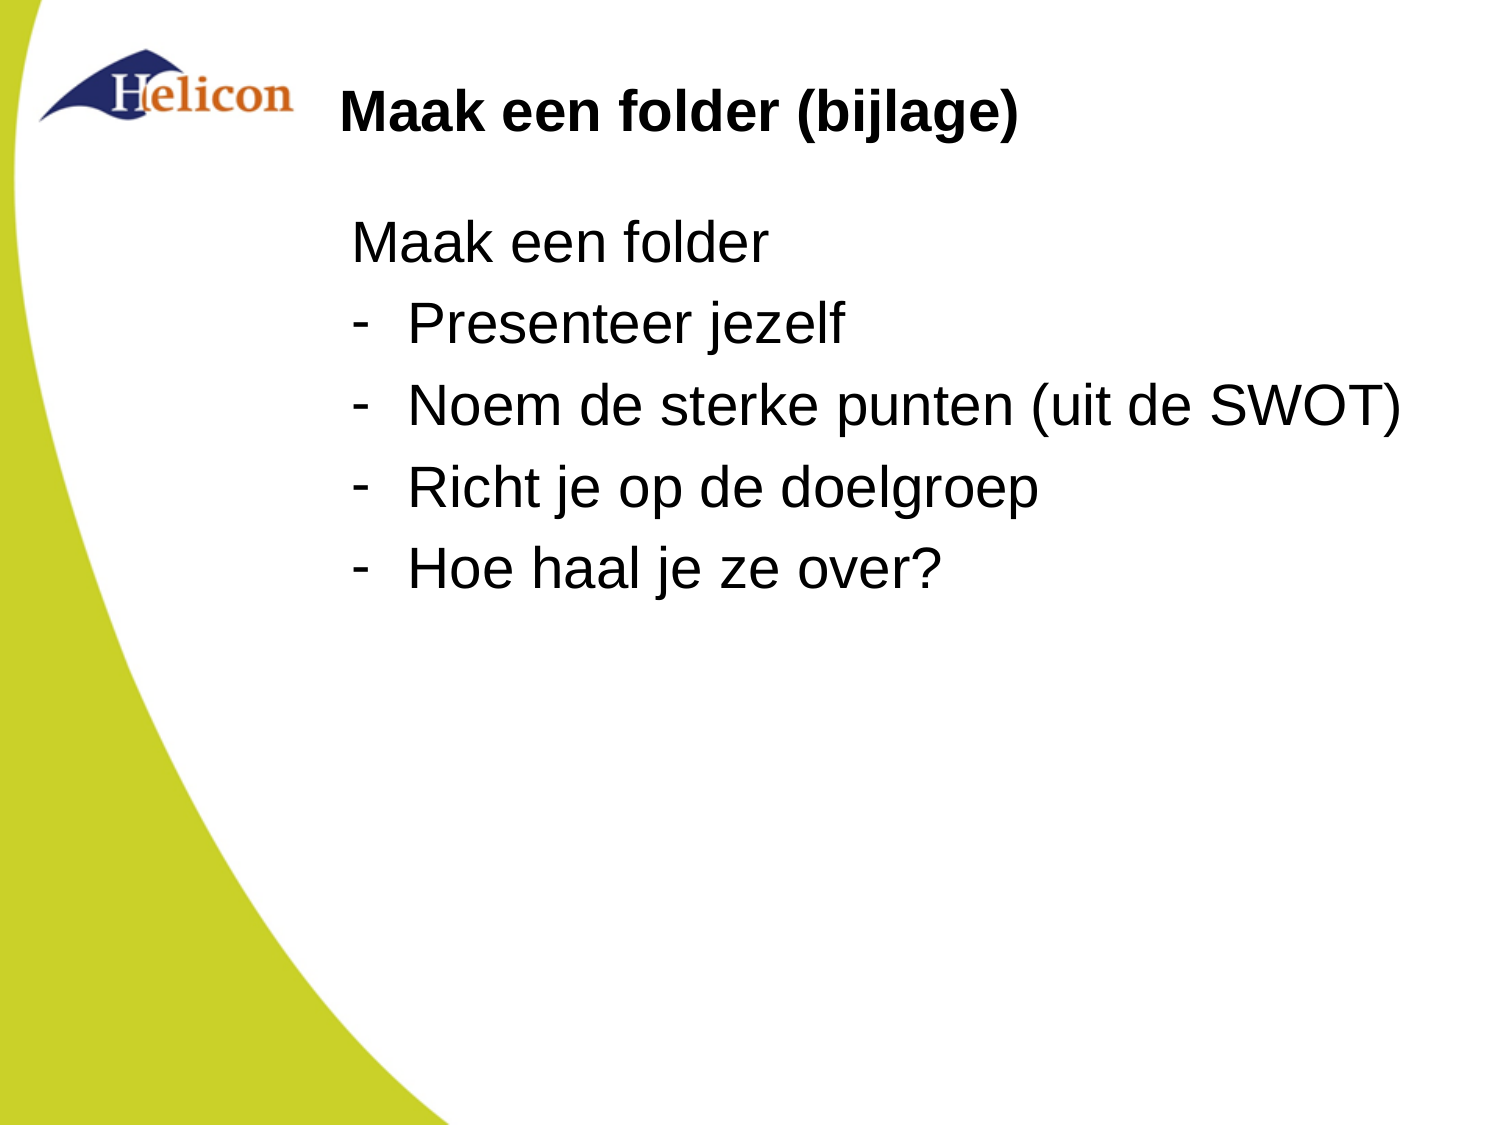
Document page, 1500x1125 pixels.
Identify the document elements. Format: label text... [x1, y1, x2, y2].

title Maak een folder (bijlage) [324, 54, 1415, 161]
list Maak een folder Presenteer jezelf Noem de sterke punten (uit de SWOT) Richt je op de doelgroep Hoe haal je ze over? [336, 196, 1425, 1005]
picture [0, 0, 1500, 1125]
